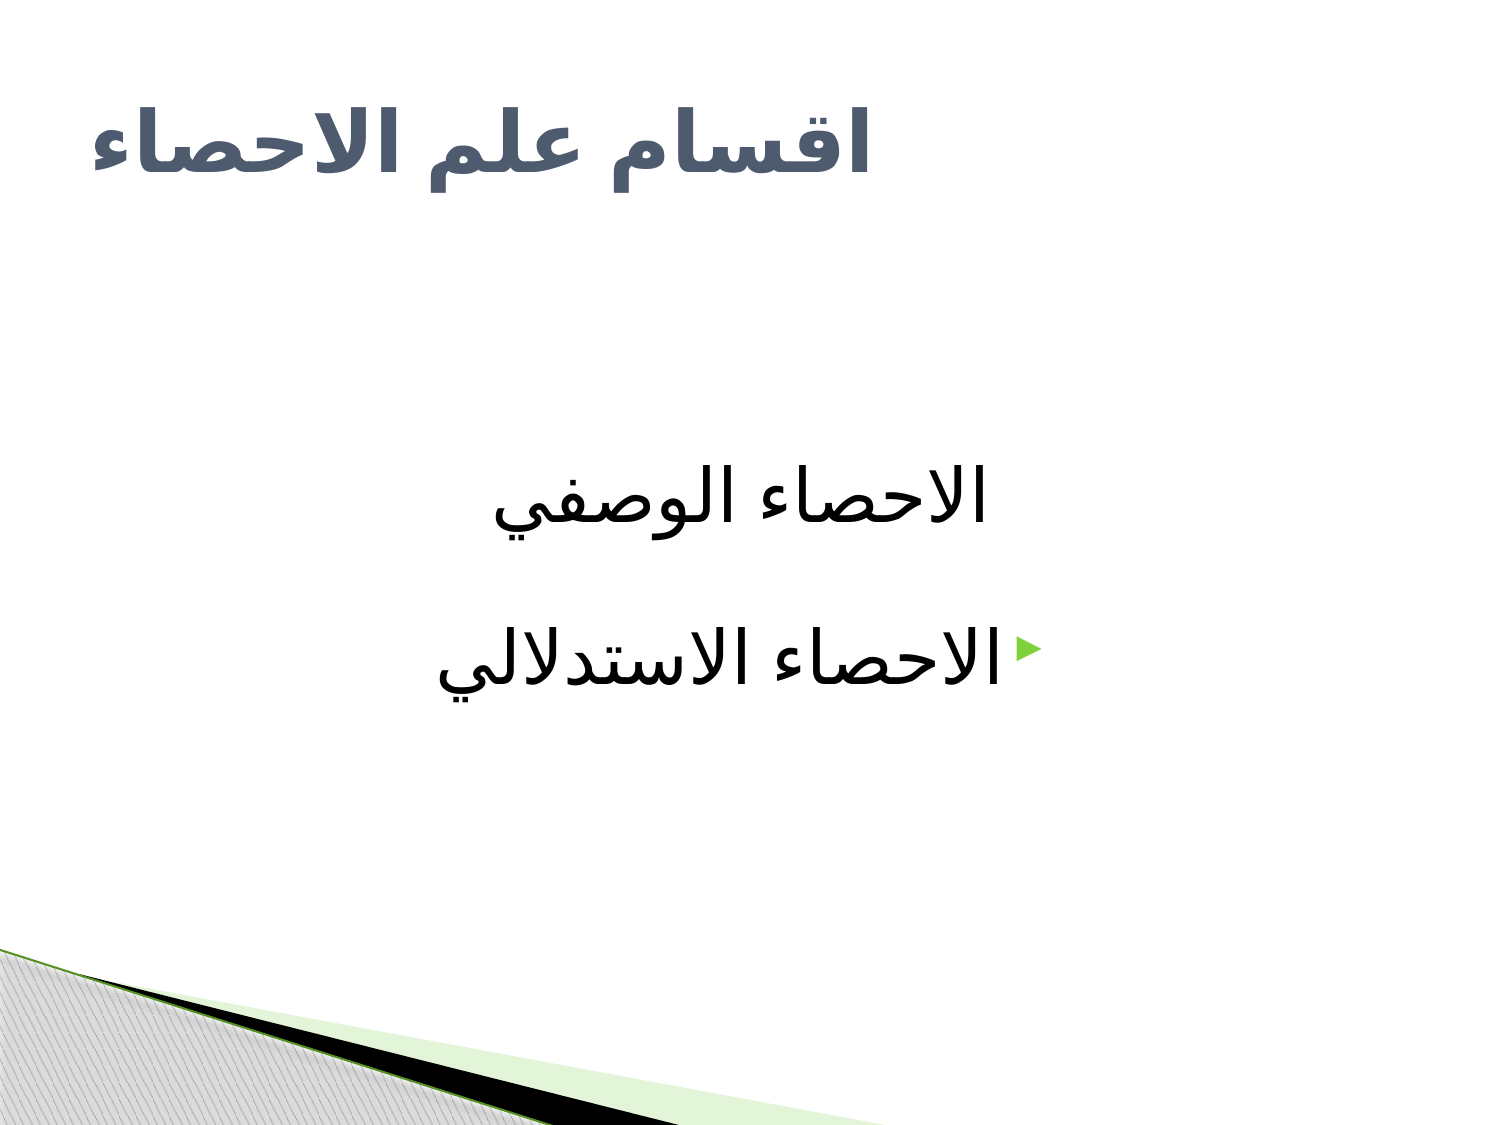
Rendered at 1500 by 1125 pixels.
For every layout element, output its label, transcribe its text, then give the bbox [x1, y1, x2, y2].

title اقسام علم الاحصاء [75, 45, 1425, 233]
list الاحصاء الوصفي الاحصاء الاستدلالي [75, 243, 1425, 986]
